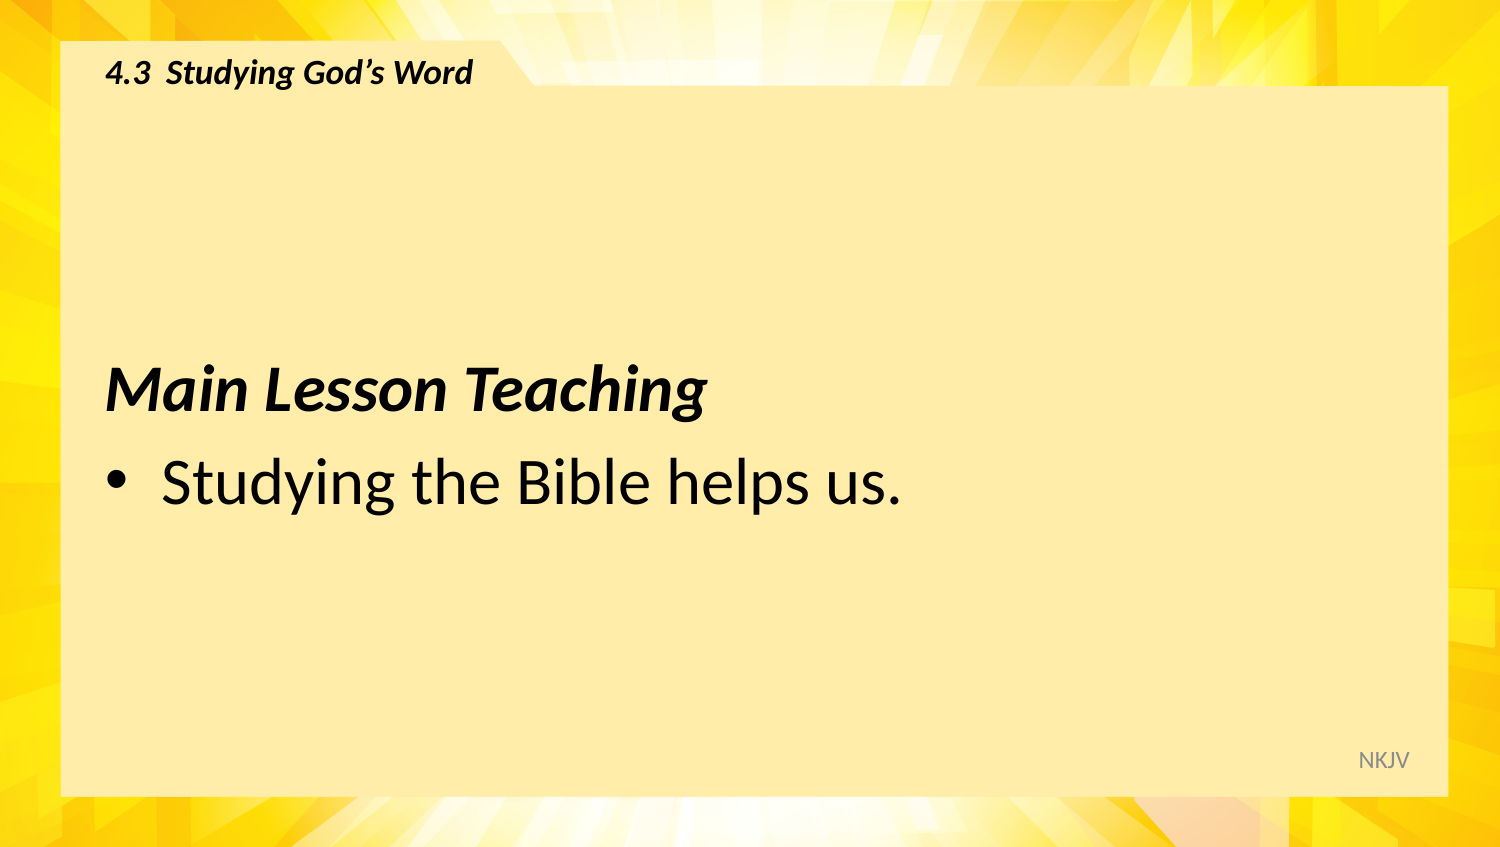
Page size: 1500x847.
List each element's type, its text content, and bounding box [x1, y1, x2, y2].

picture [0, 0, 1500, 847]
list Main Lesson Teaching Studying the Bible helps us. [89, 141, 1403, 722]
footer NKJV [950, 736, 1425, 782]
title 4.3 Studying God’s Word [89, 33, 1420, 108]
